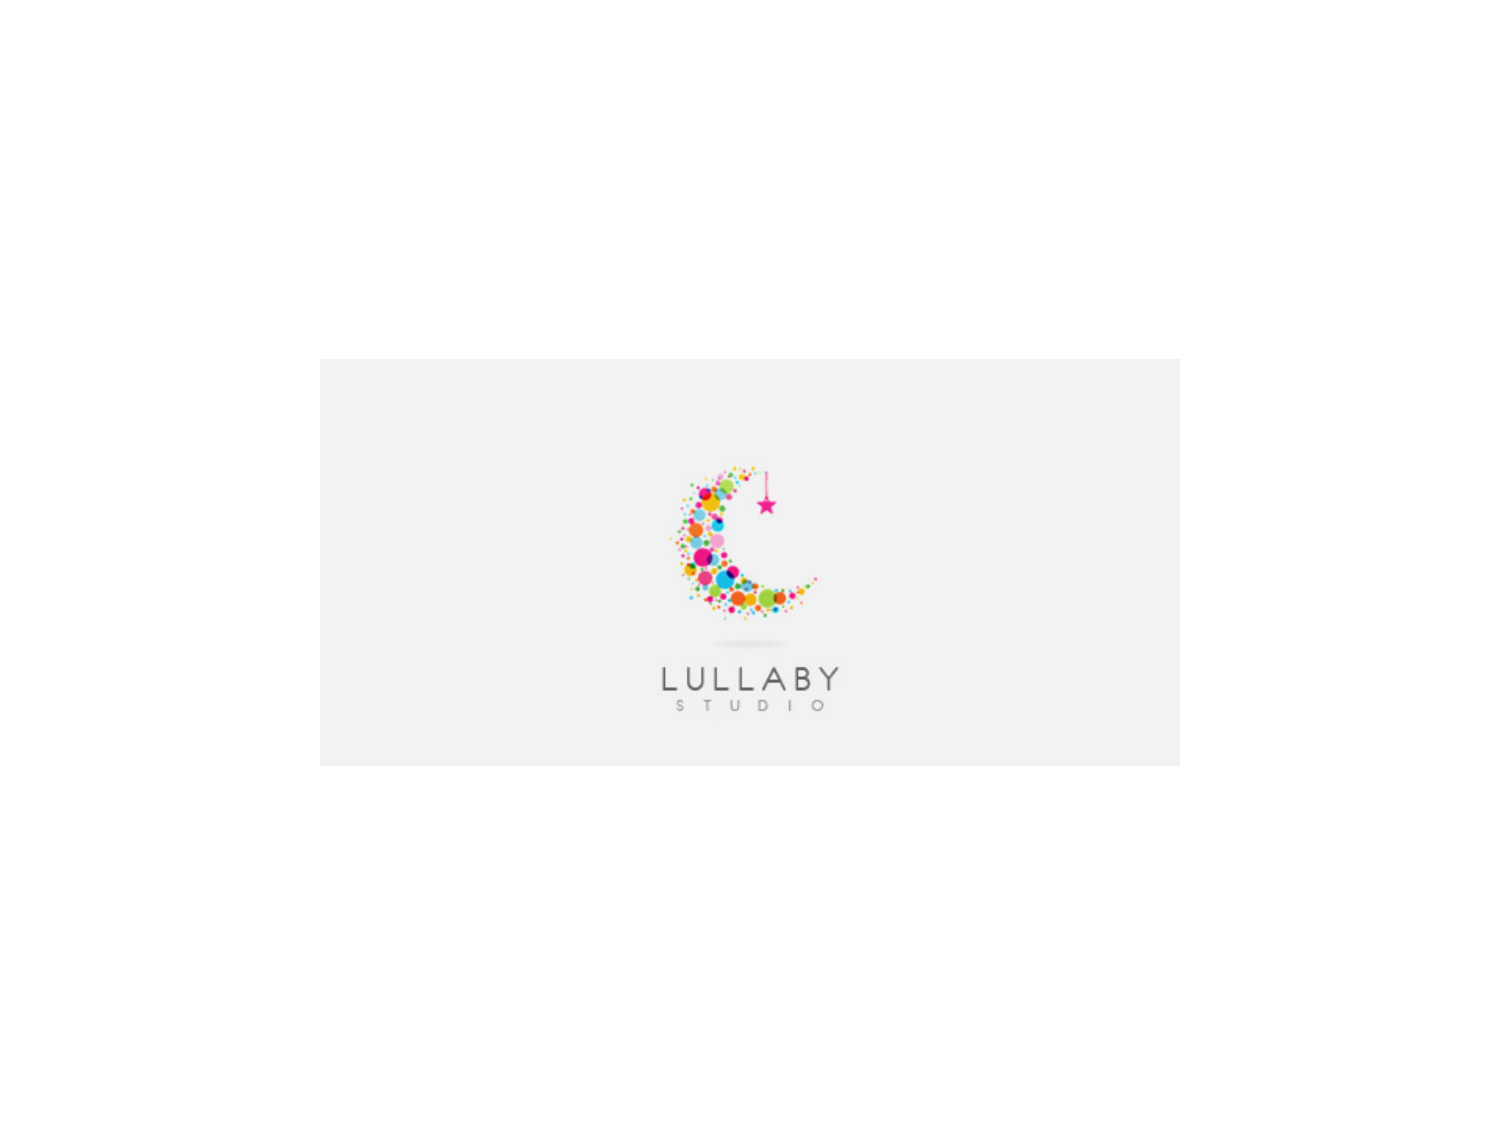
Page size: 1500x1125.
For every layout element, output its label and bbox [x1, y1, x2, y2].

picture [319, 359, 1180, 766]
